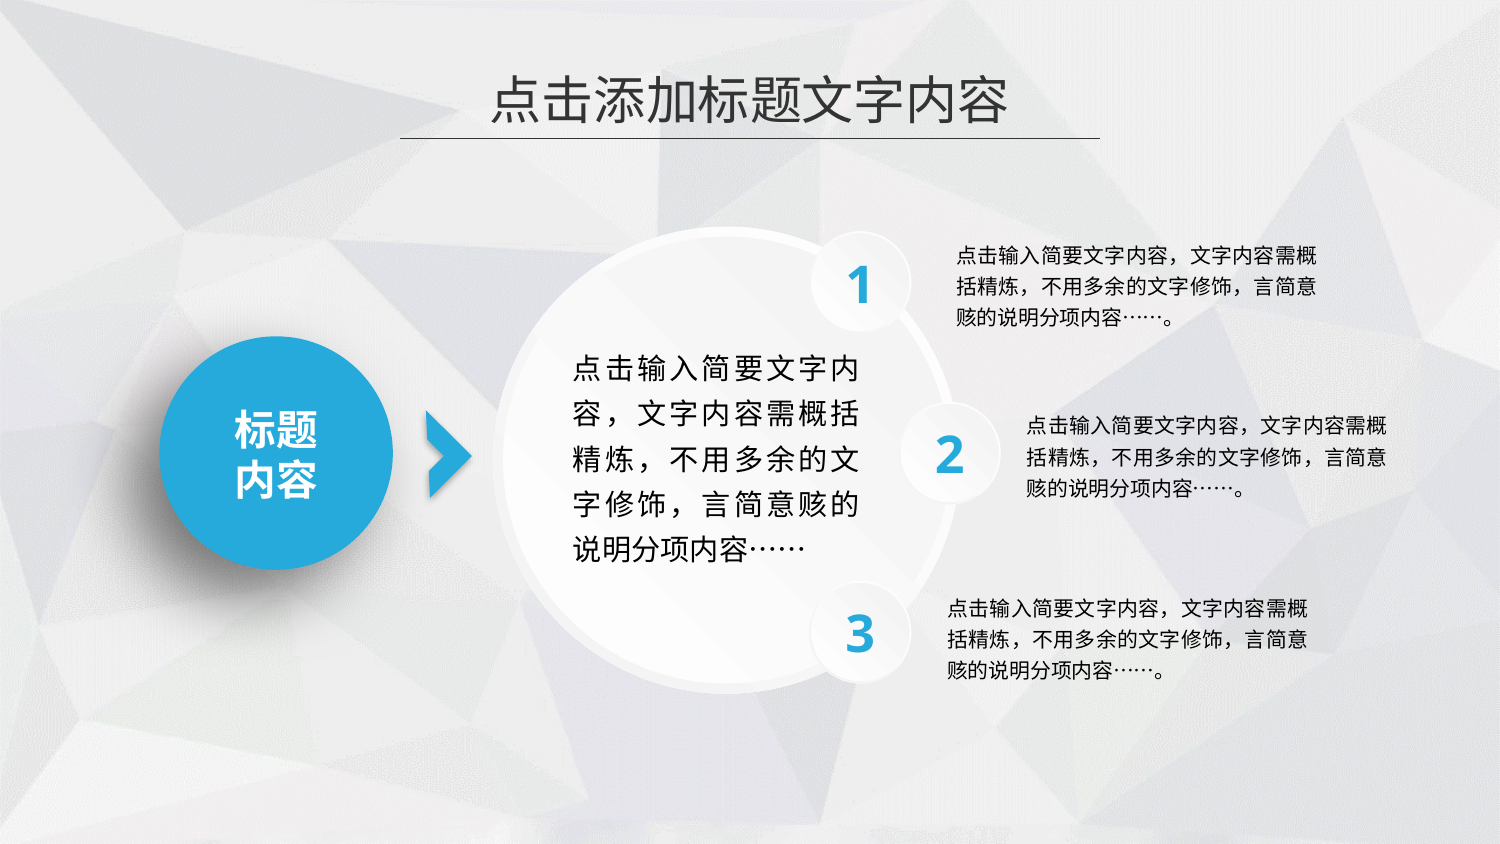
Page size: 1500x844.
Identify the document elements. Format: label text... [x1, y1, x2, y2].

text_box 点击输入简要文字内容，文字内容需概括精炼，不用多余的文字修饰，言简意赅的说明分项内容……。 [965, 589, 1309, 684]
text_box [492, 226, 961, 694]
text_box [425, 410, 472, 498]
text_box 标题 内容 [234, 403, 318, 504]
text_box [157, 334, 395, 572]
text_box 点击输入简要文字内容，文字内容需概括精炼，不用多余的文字修饰，言简意赅的说明分项内容……。 [1026, 406, 1388, 501]
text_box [808, 580, 912, 684]
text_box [808, 231, 912, 334]
picture [0, 0, 1500, 844]
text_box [898, 401, 1002, 505]
text_box 点击添加标题文字内容 [472, 60, 1028, 137]
text_box 点击输入简要文字内容，文字内容需概括精炼，不用多余的文字修饰，言简意赅的说明分项内容……。 [965, 236, 1317, 330]
